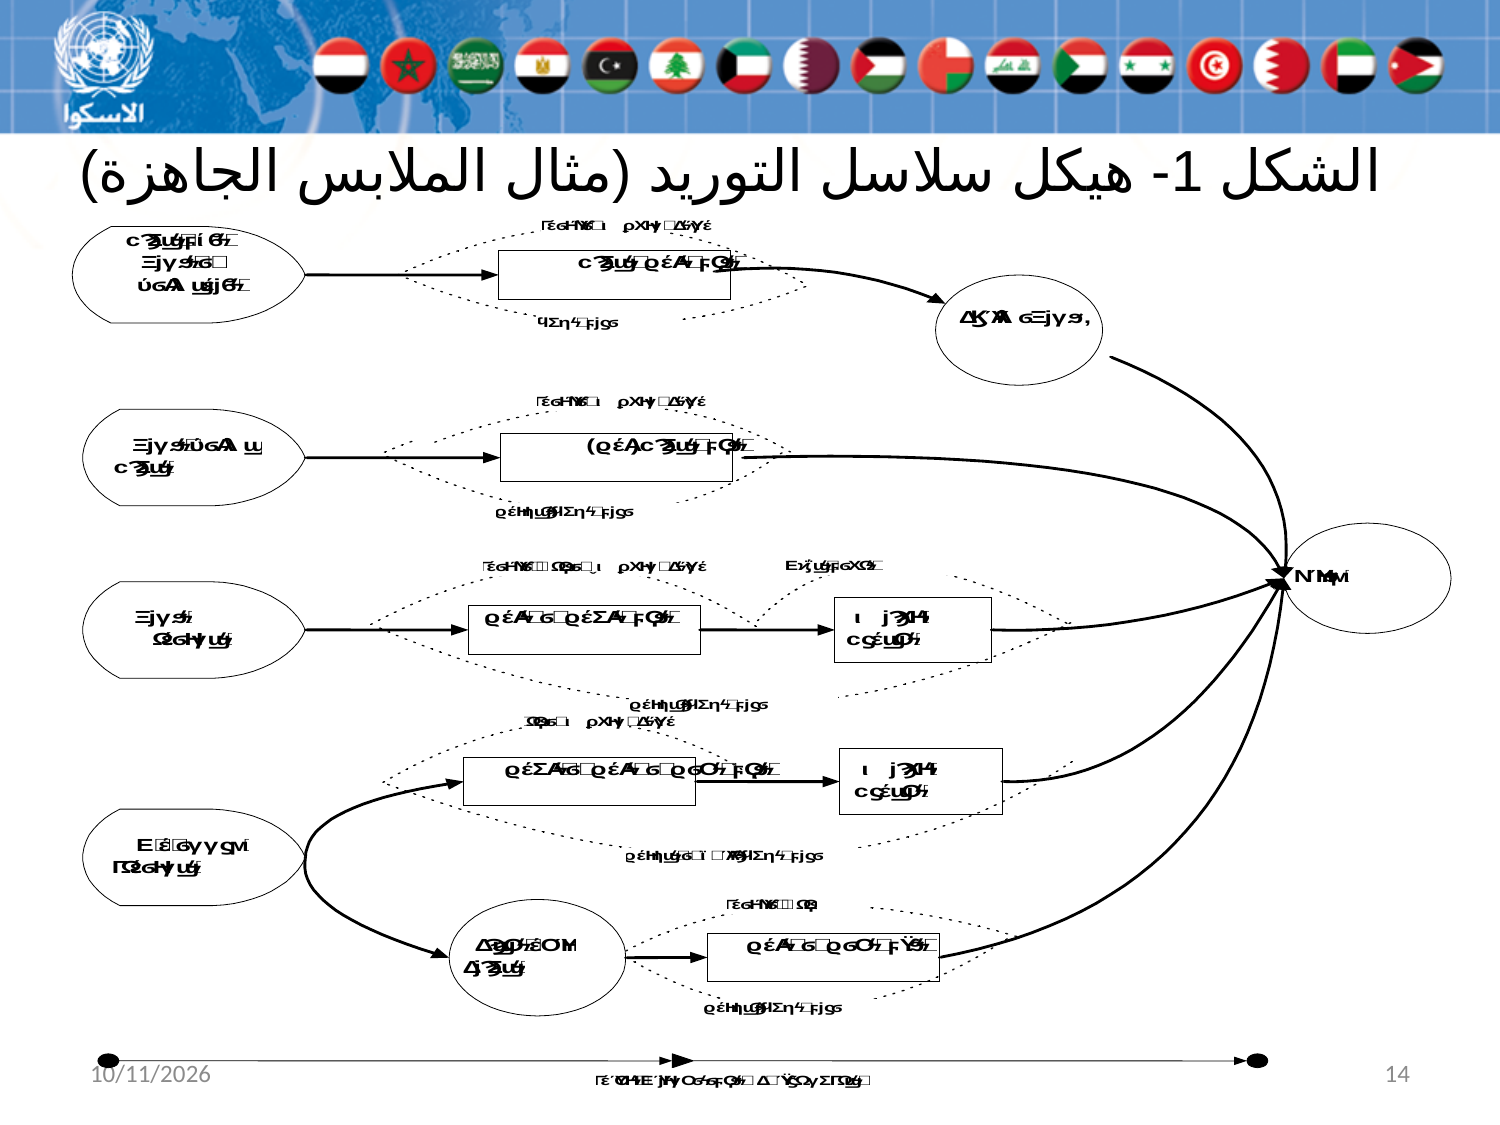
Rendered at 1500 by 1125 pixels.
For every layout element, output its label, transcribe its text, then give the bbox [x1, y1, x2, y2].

picture [0, 0, 1500, 1125]
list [52, 207, 1500, 1107]
title الشكل 1- هيكل سلاسل التوريد (مثال الملابس الجاهزة) [17, 125, 1443, 292]
